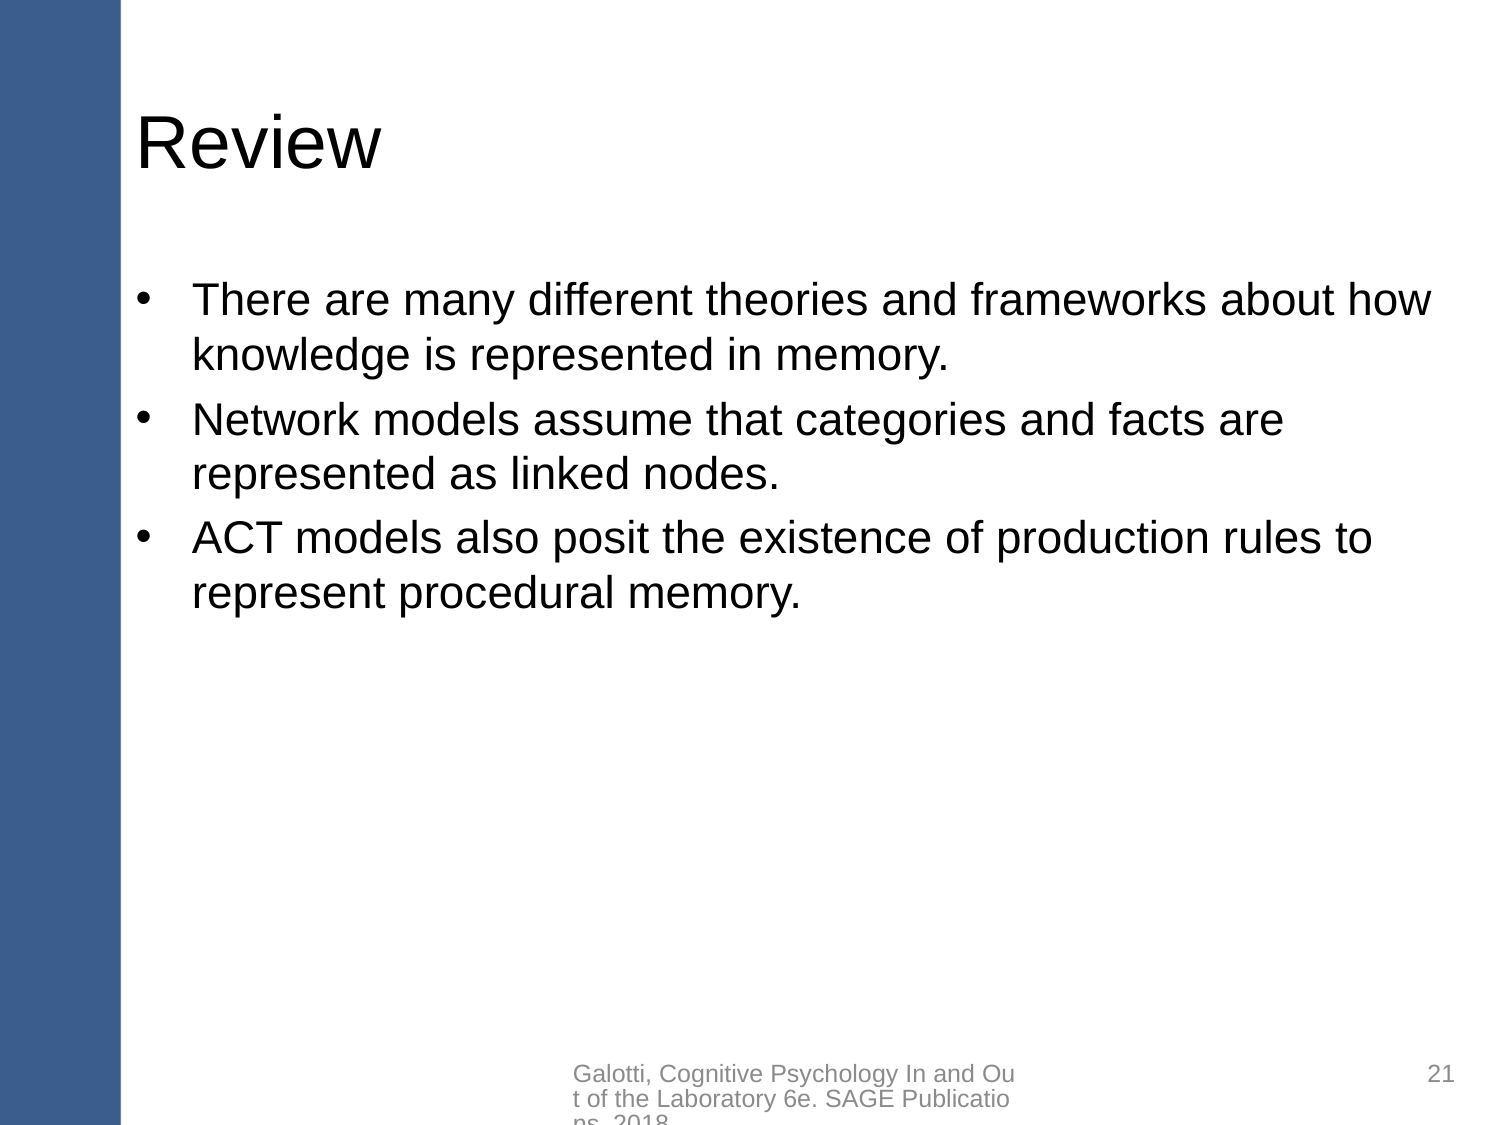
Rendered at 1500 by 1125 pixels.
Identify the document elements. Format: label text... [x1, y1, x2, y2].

slide_number 21 [1120, 1042, 1471, 1103]
footer Galotti, Cognitive Psychology In and Out of the Laboratory 6e. SAGE Publications, 2018. [558, 1042, 1033, 1103]
list There are many different theories and frameworks about how knowledge is represented in memory. Network models assume that categories and facts are represented as linked nodes. ACT models also posit the existence of production rules to represent procedural memory. [120, 262, 1471, 1005]
picture [0, 0, 1500, 1125]
title Review [120, 45, 1471, 233]
